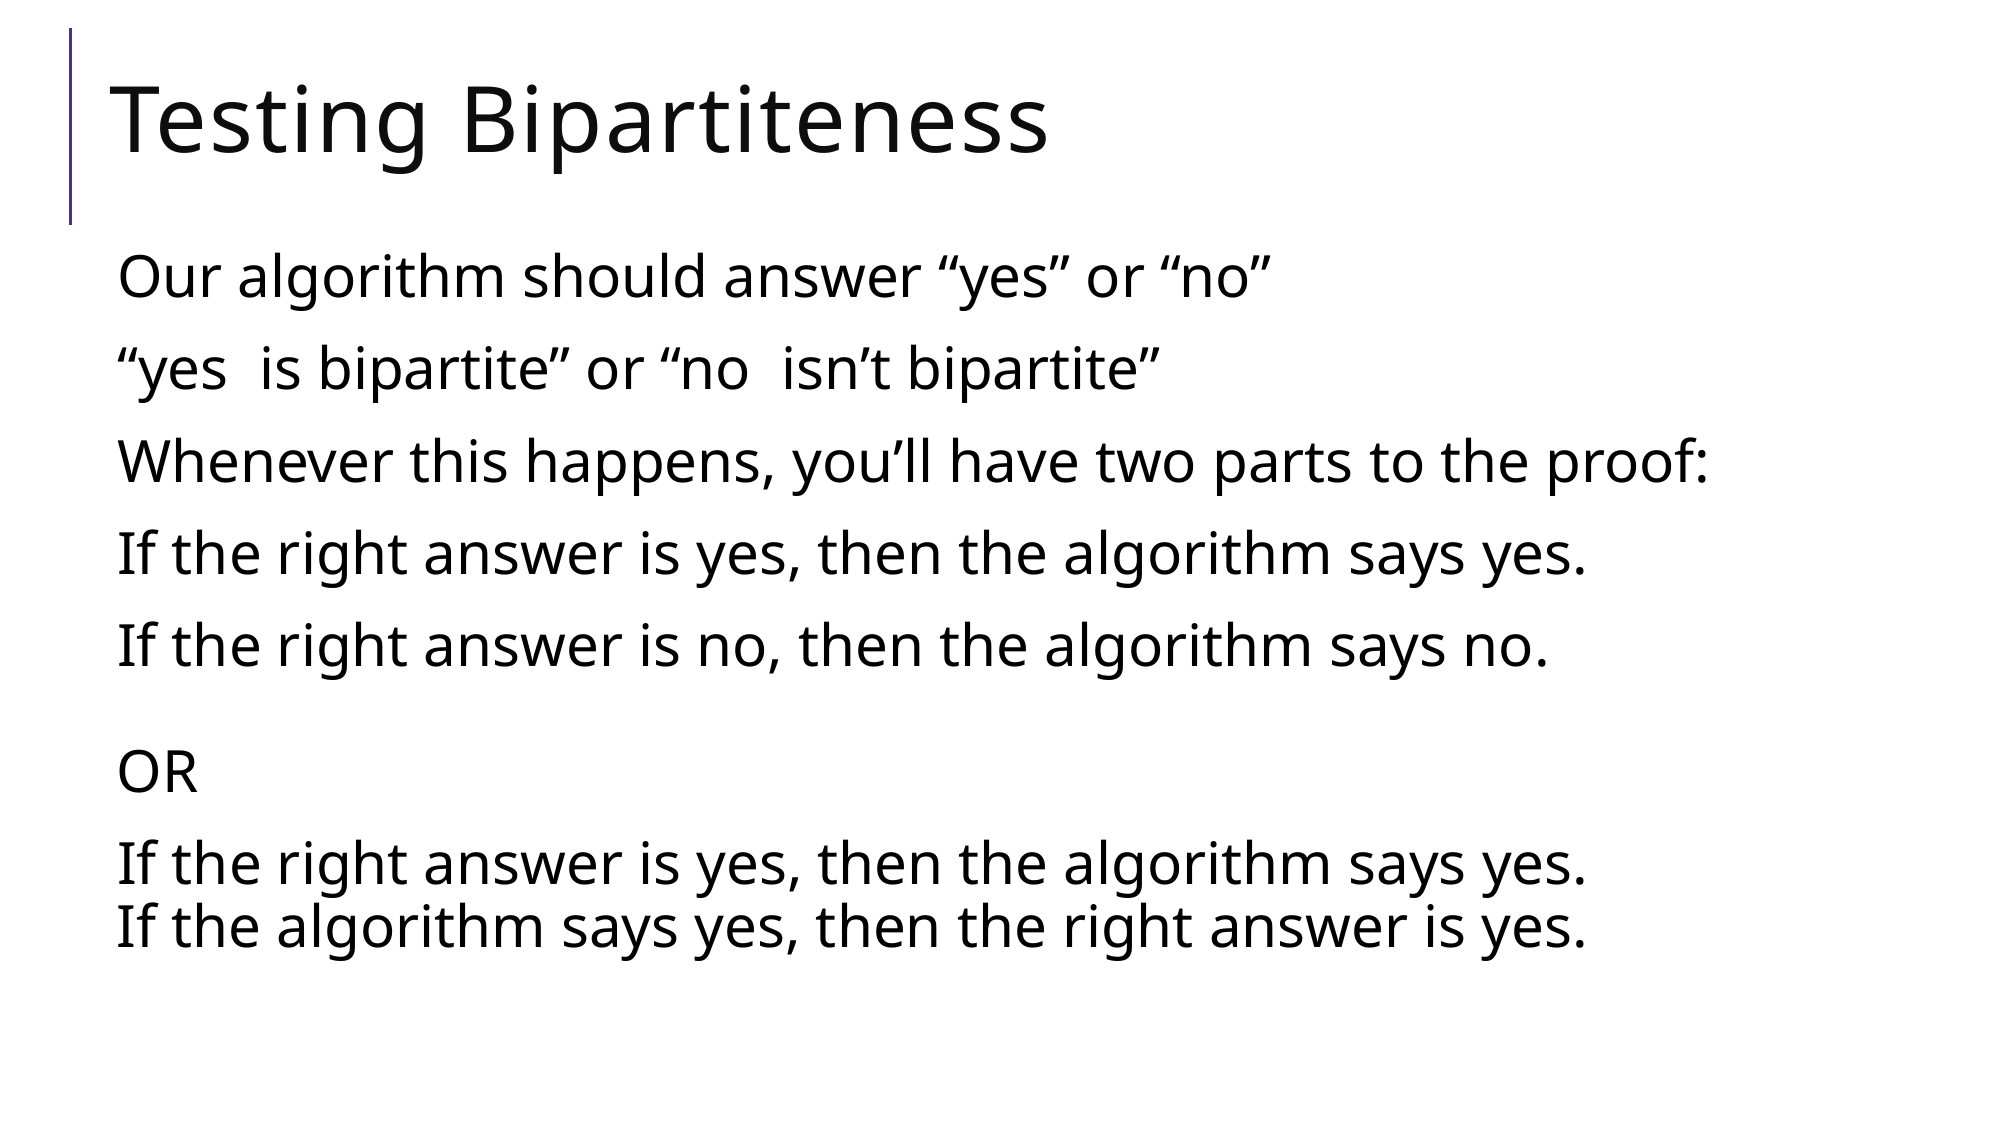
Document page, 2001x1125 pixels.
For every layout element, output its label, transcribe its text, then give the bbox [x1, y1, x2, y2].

title Testing Bipartiteness [94, 43, 1930, 210]
